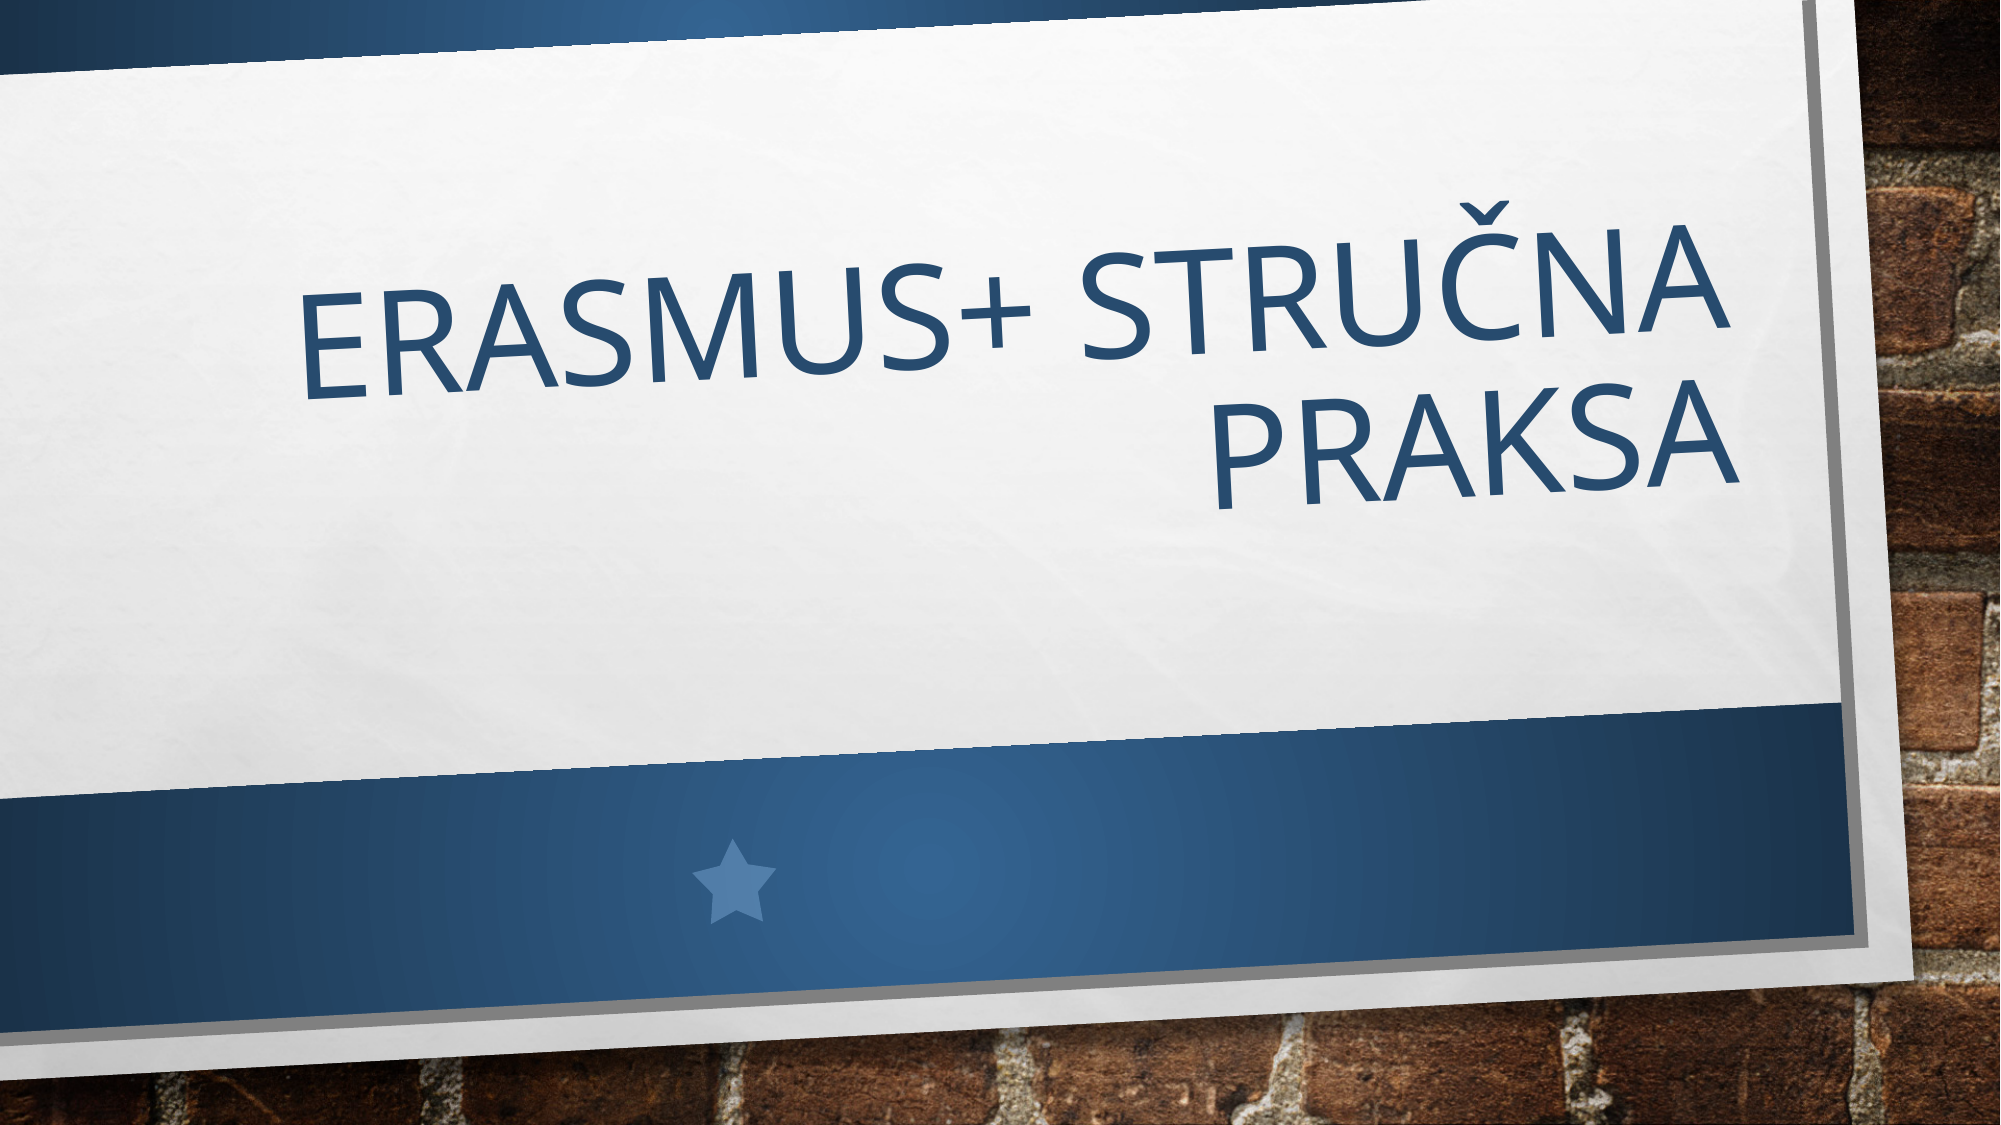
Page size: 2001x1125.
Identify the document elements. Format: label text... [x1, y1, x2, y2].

picture [0, 0, 2000, 1125]
title ERASMUS+ Stručna praksa [11, 67, 1758, 611]
